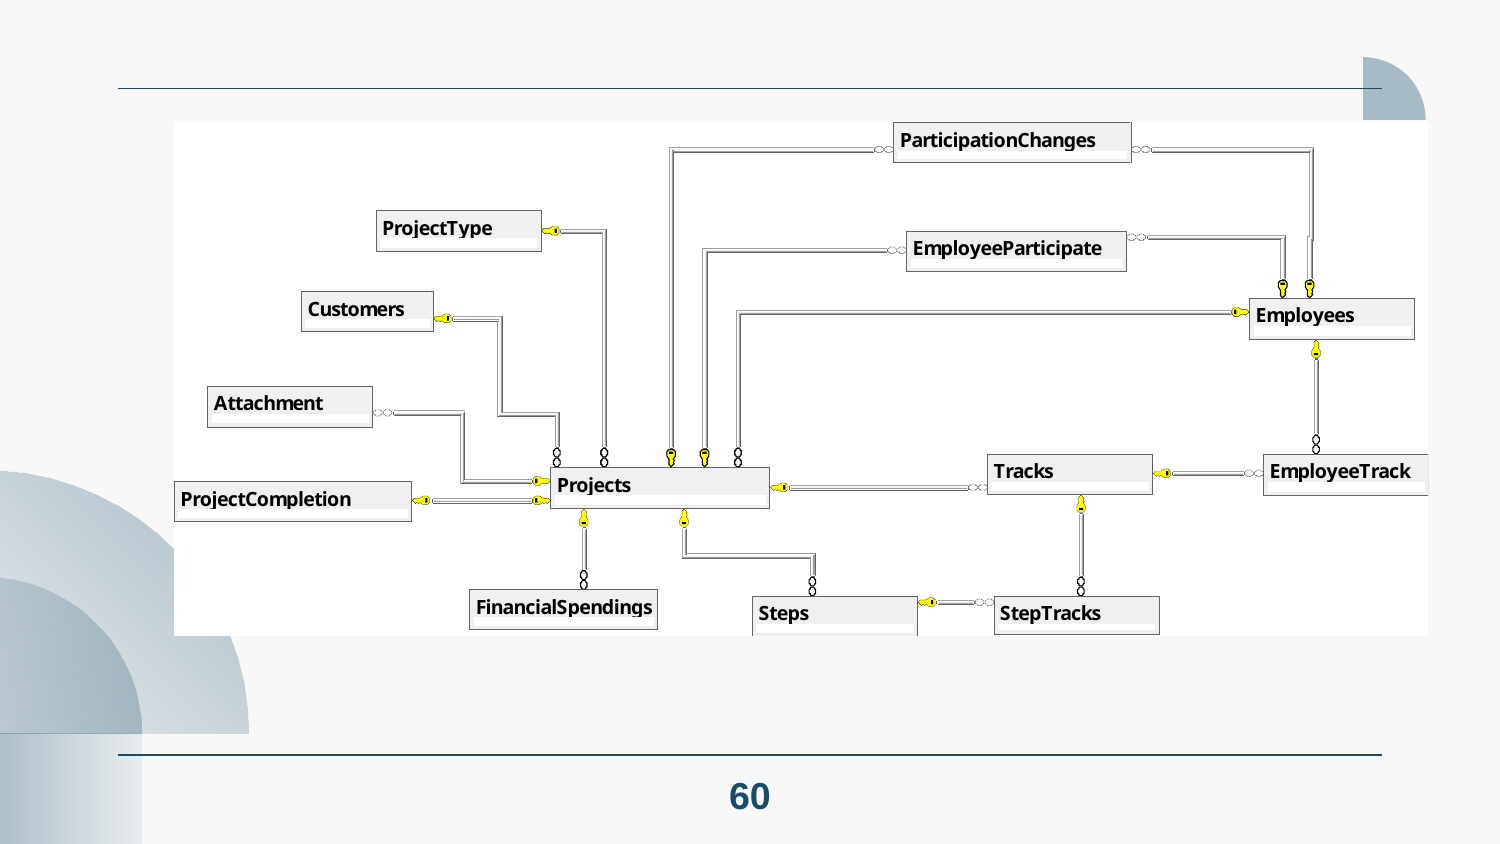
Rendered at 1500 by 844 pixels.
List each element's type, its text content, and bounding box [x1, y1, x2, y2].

text_box c [93, 79, 1358, 165]
text_box 60 [698, 758, 801, 831]
picture [173, 122, 1429, 636]
